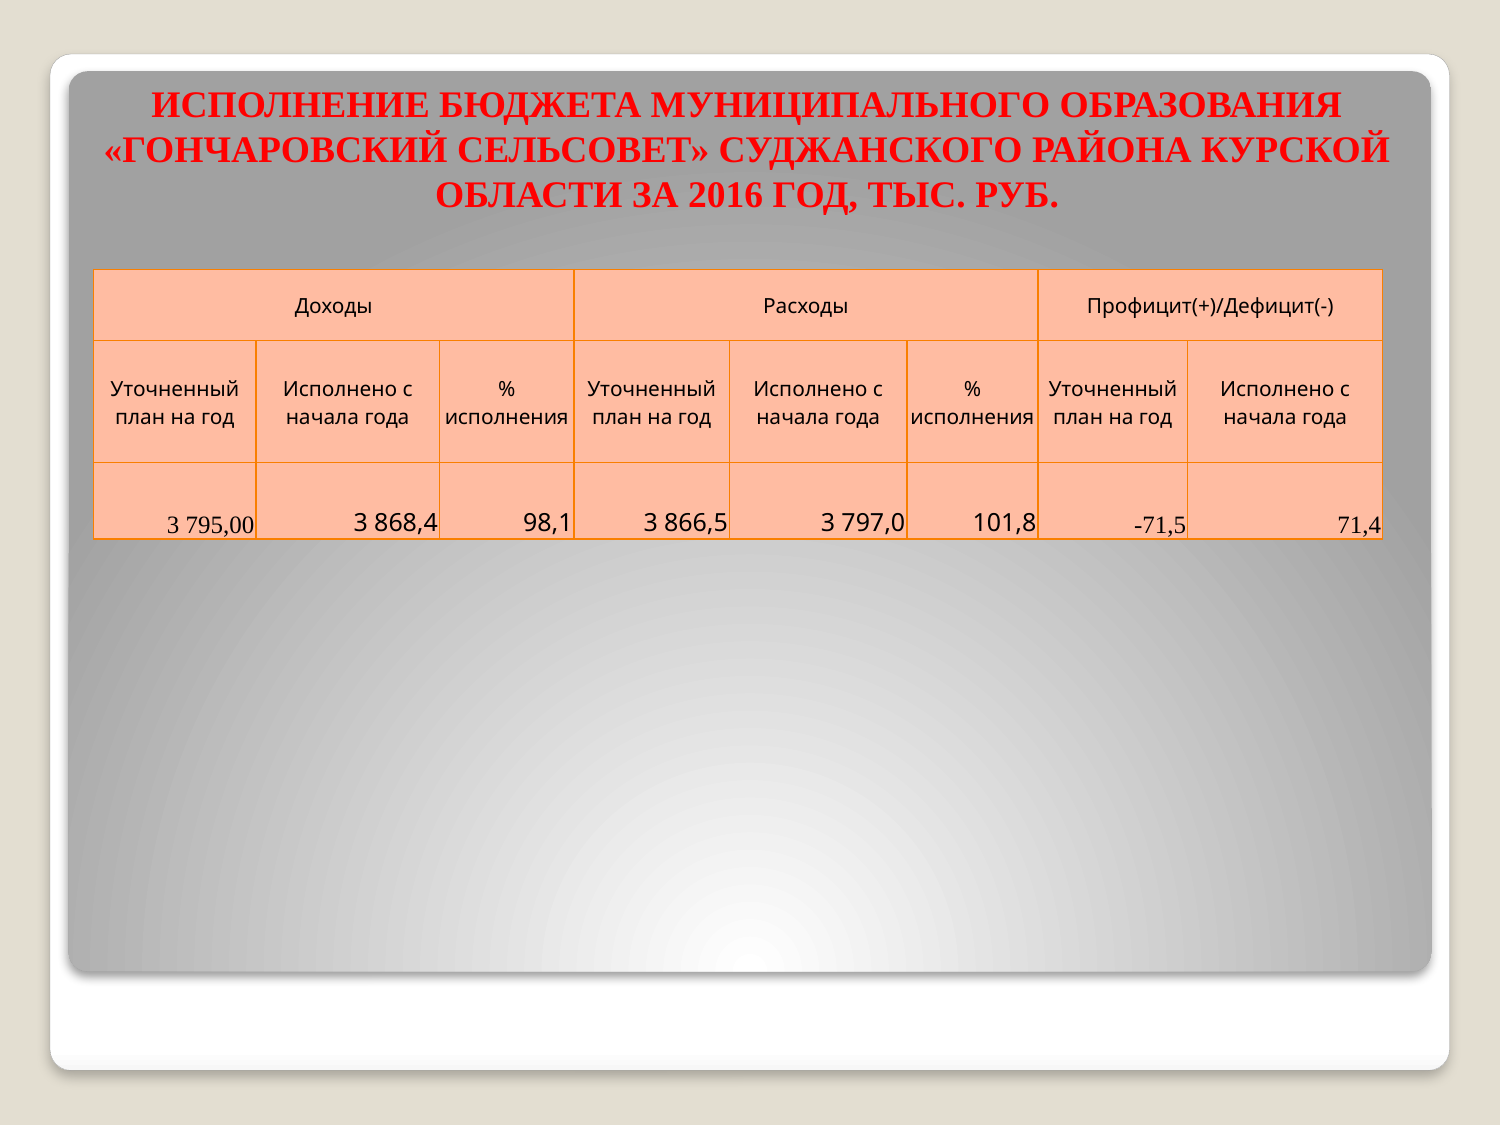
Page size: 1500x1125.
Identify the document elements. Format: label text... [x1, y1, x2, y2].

table_cell 3 797,0 [730, 463, 906, 538]
table_header Расходы [575, 270, 1037, 340]
table_cell 101,8 [908, 463, 1037, 538]
table_cell 3 795,00 [94, 463, 255, 538]
table_cell Исполнено с начала года [1188, 341, 1382, 462]
table_cell Уточненный план на год [575, 341, 729, 462]
table_header Доходы [94, 270, 573, 340]
table_cell Исполнено с начала года [257, 341, 439, 462]
table_cell Уточненный план на год [94, 341, 255, 462]
table_cell % исполнения [908, 341, 1037, 462]
table_cell Исполнено с начала года [730, 341, 906, 462]
table_cell 3 868,4 [257, 463, 439, 538]
table_cell Уточненный план на год [1039, 341, 1187, 462]
table_cell % исполнения [440, 341, 573, 462]
table_cell 71,4 [1188, 463, 1382, 538]
table_header Профицит(+)/Дефицит(-) [1039, 270, 1382, 340]
table_cell 3 866,5 [575, 463, 729, 538]
table_cell 98,1 [440, 463, 573, 538]
title Исполнение бюджета муниципального образования «Гончаровский сельсовет» Суджанского района Курской области за 2016 год, тыс. руб. [64, 70, 1430, 223]
table_cell -71,5 [1039, 463, 1187, 538]
